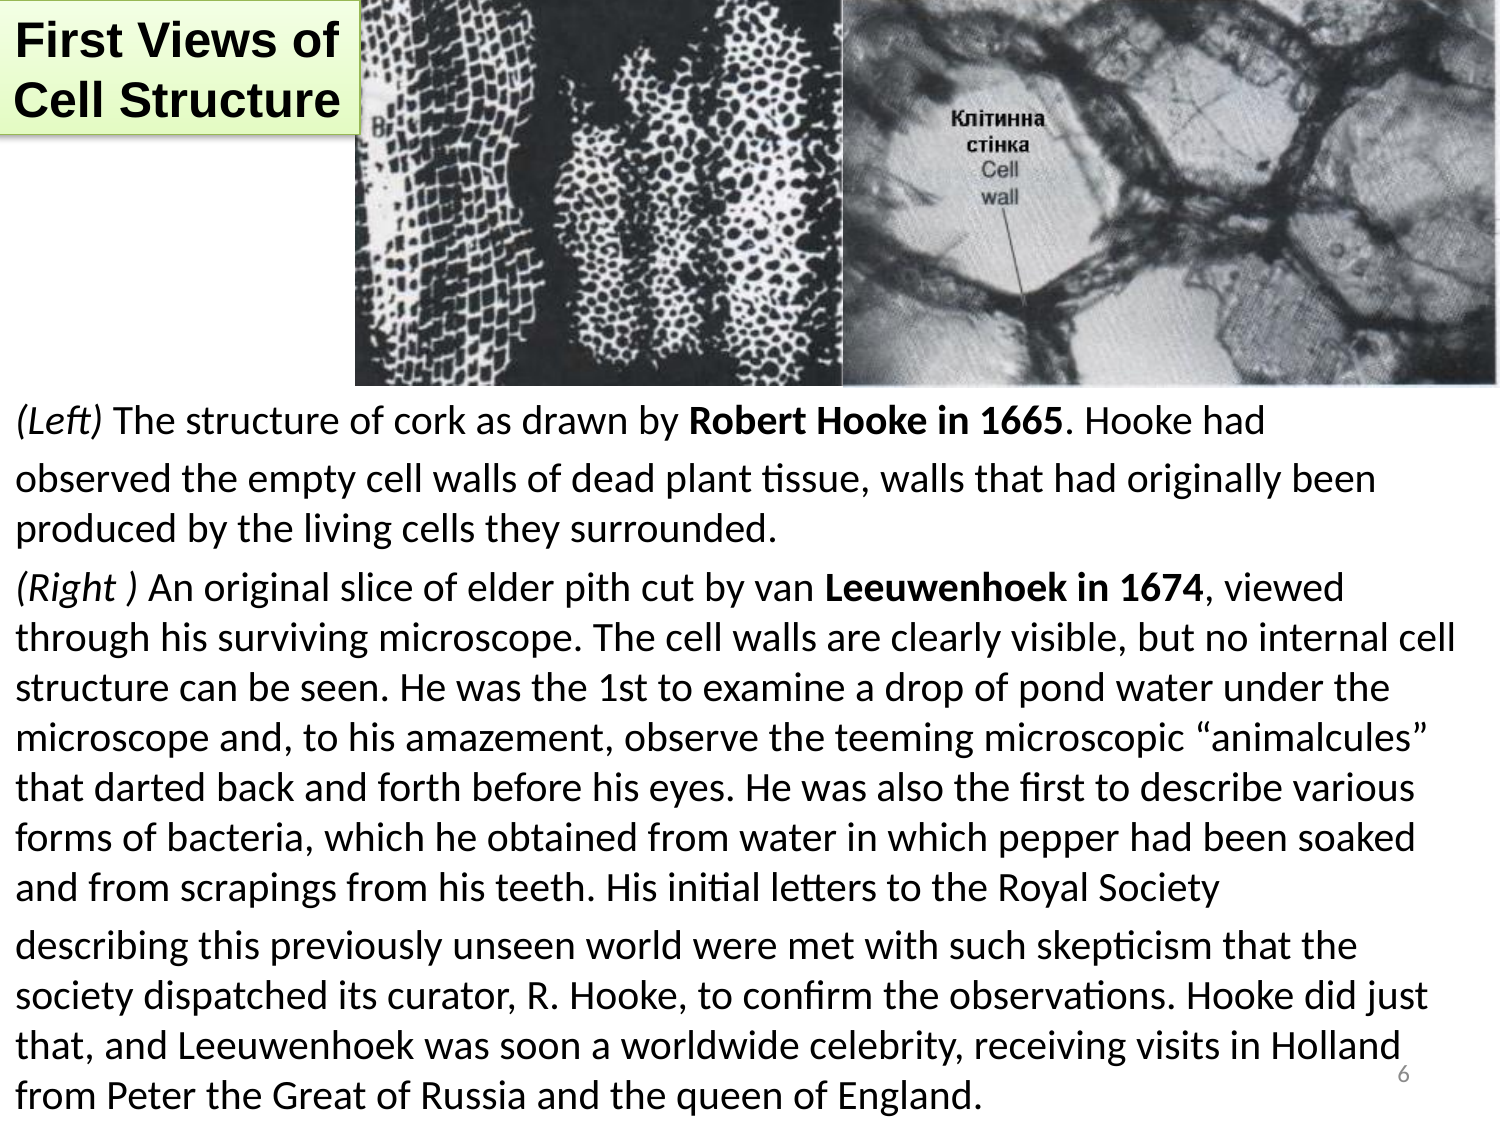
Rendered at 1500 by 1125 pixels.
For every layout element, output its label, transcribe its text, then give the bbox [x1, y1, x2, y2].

list (Left) The structure of cork as drawn by Robert Hooke in 1665. Hooke had observed the empty cell walls of dead plant tissue, walls that had originally been produced by the living cells they surrounded. (Right ) An original slice of elder pith cut by van Leeuwenhoek in 1674, viewed through his surviving microscope. The cell walls are clearly visible, but no internal cell structure can be seen. He was the 1st to examine a drop of pond water under the microscope and, to his amazement, observe the teeming microscopic “animalcules” that darted back and forth before his eyes. He was also the first to describe various forms of bacteria, which he obtained from water in which pepper had been soaked and from scrapings from his teeth. His initial letters to the Royal Society describing this previously unseen world were met with such skepticism that the society dispatched its curator, R. Hooke, to confirm the observations. Hooke did just that, and Leeuwenhoek was soon a worldwide celebrity, receiving visits in Holland from Peter the Great of Russia and the queen of England. [0, 385, 1500, 551]
text_box First Views of Cell Struсture [0, 0, 350, 135]
slide_number 6 [1074, 1042, 1425, 1103]
picture [355, 0, 1500, 388]
